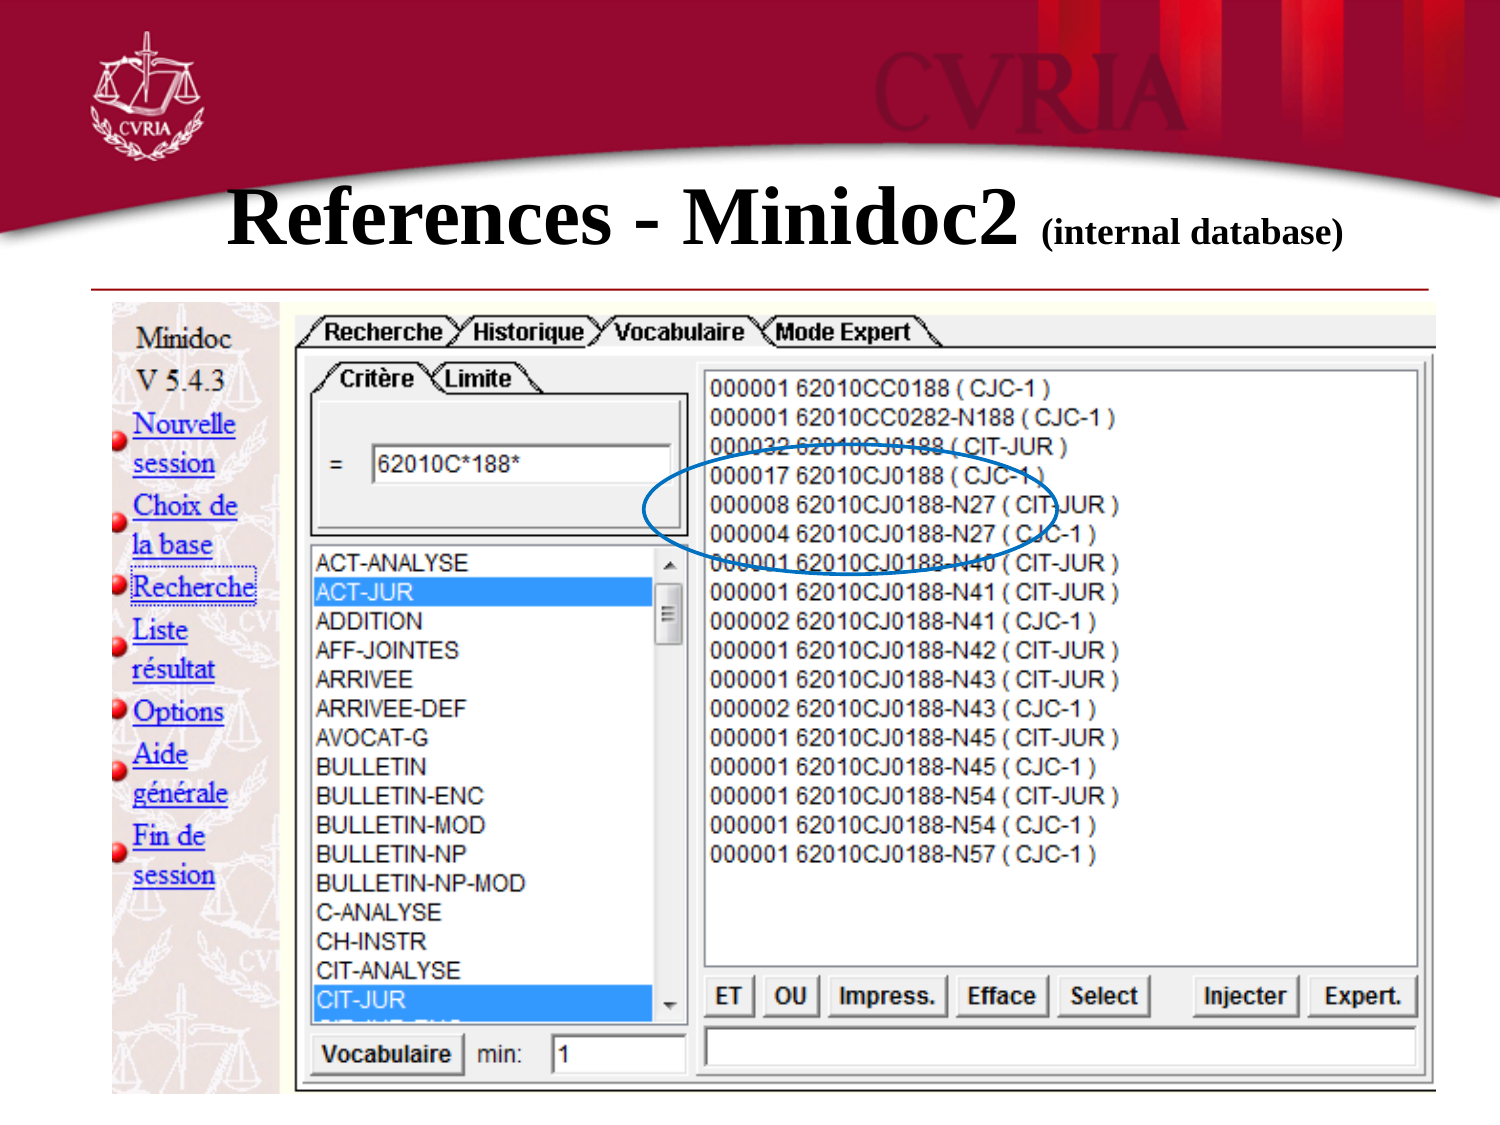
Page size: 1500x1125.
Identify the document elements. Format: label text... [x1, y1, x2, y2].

picture [0, 0, 1500, 257]
picture [111, 302, 1436, 1095]
title References - Minidoc2 (internal database) [147, 172, 1423, 278]
